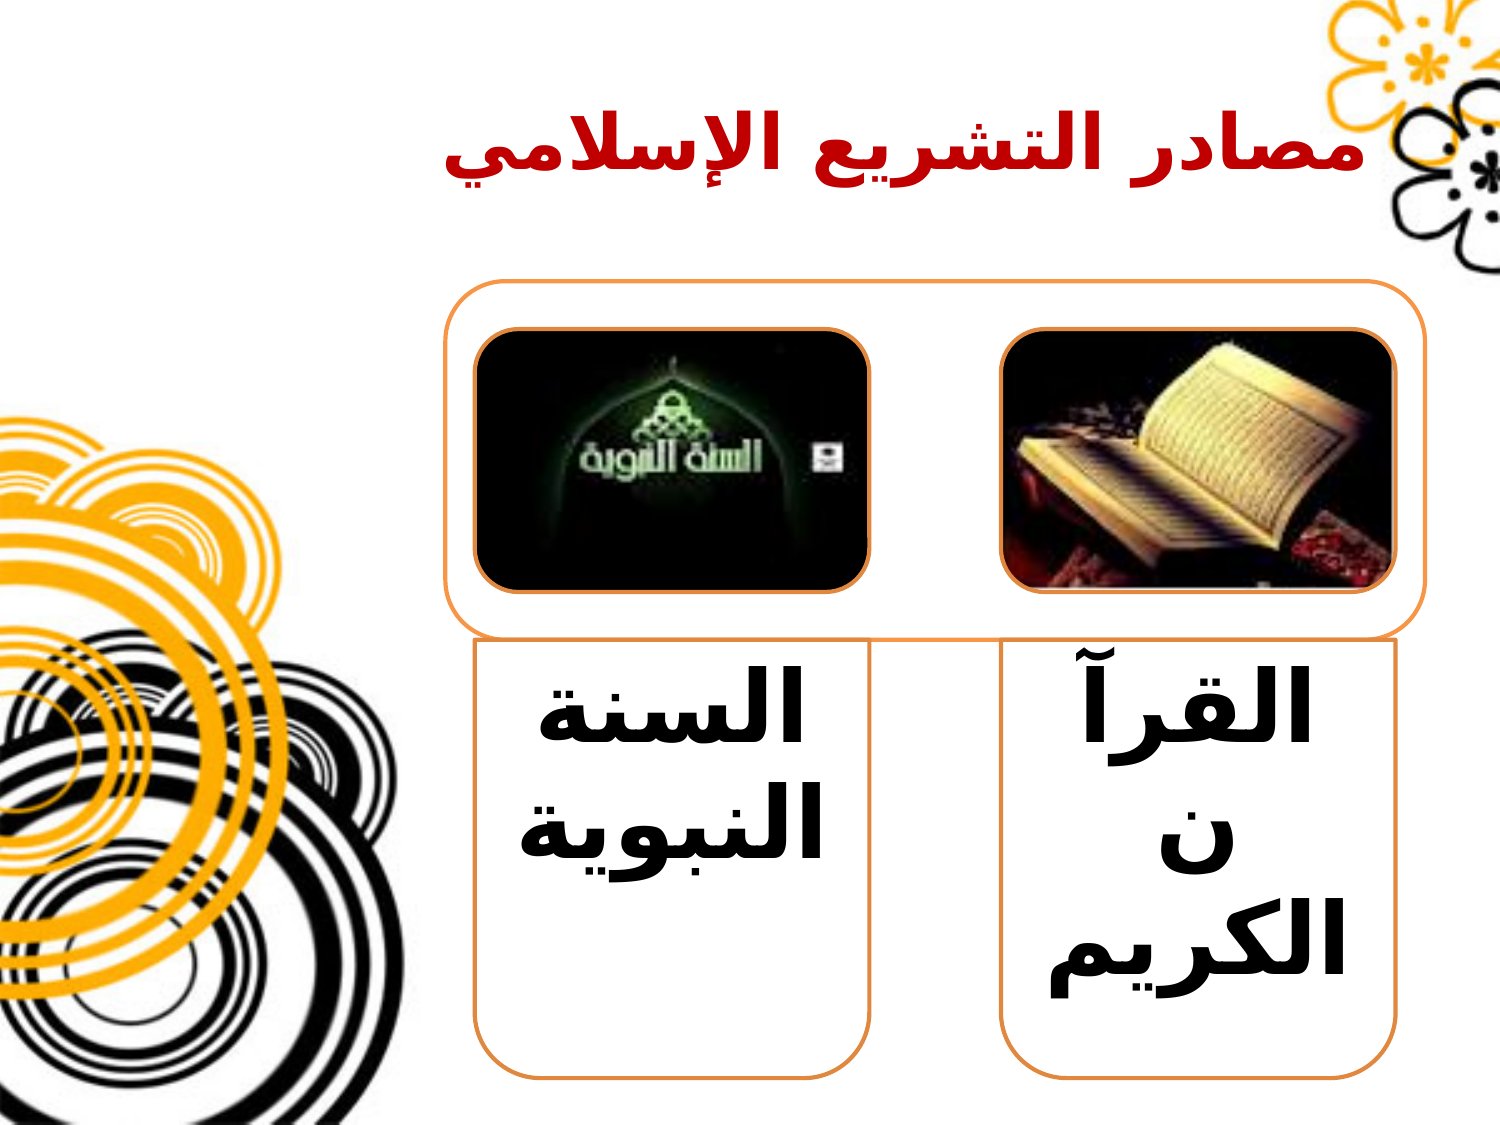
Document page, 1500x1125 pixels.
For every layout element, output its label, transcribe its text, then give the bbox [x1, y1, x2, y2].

title مصادر التشريع الإسلامي [386, 45, 1425, 233]
picture [0, 0, 1500, 1125]
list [445, 280, 1426, 1079]
